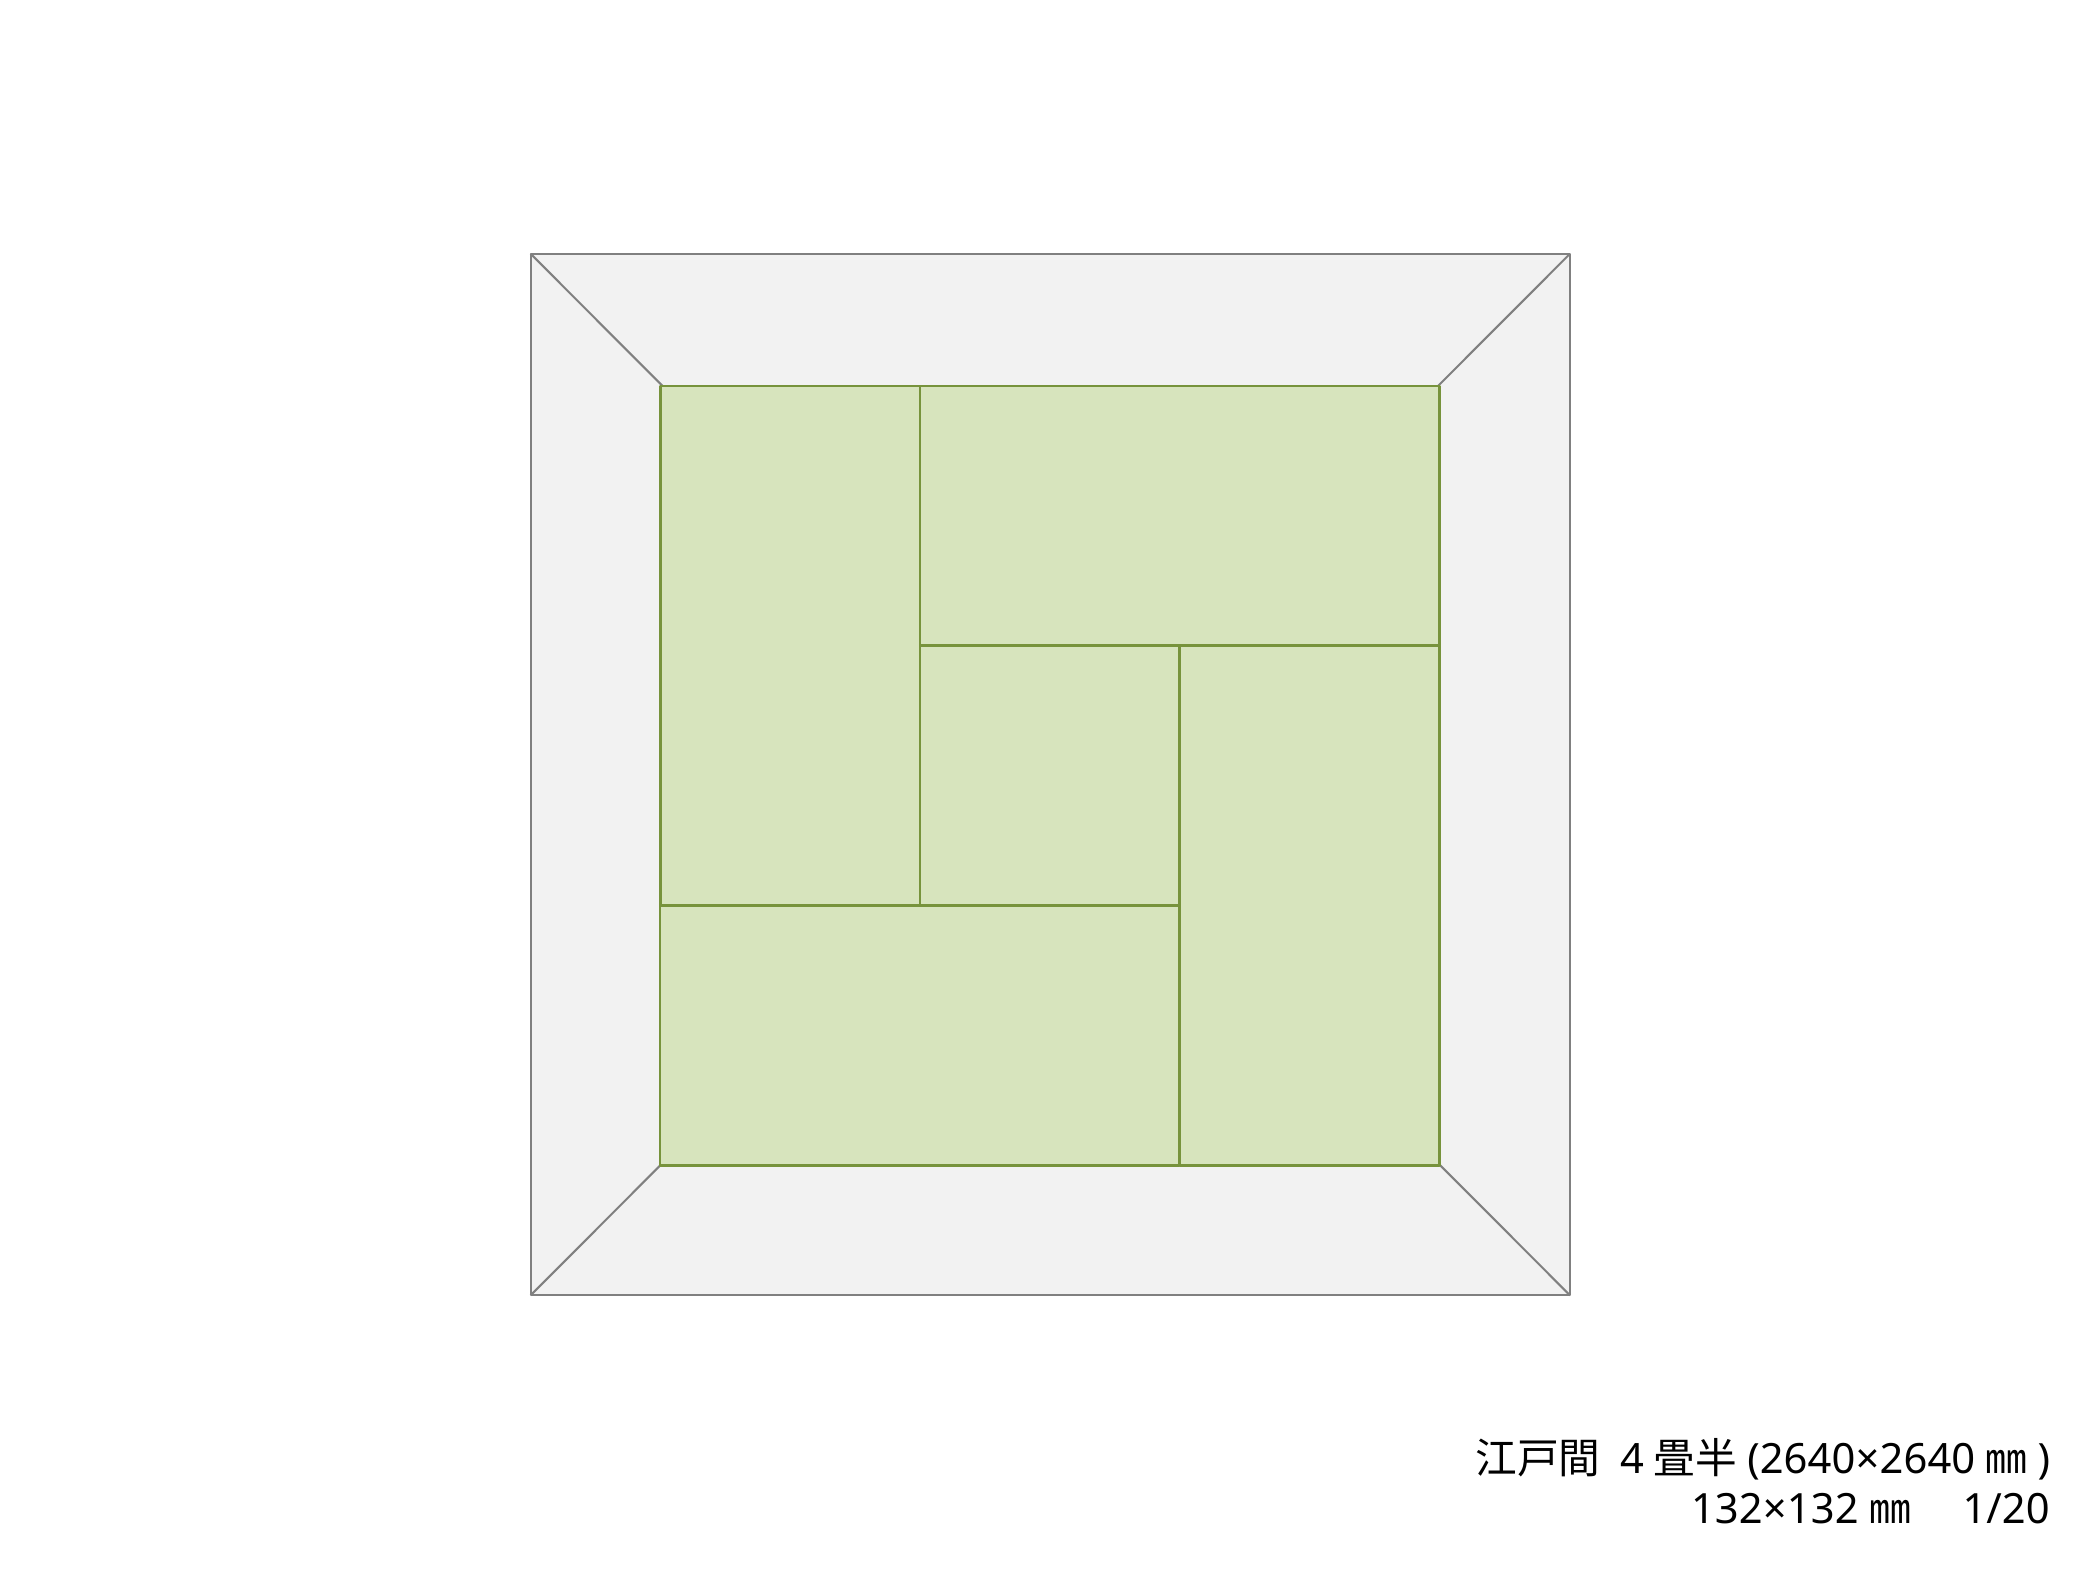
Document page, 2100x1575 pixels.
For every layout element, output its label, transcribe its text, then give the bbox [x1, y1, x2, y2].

text_box 江戸間 4畳半(2640×2640㎜) 132×132㎜ 1/20 [1460, 1424, 2065, 1540]
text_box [659, 385, 1440, 1166]
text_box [530, 253, 1571, 1296]
